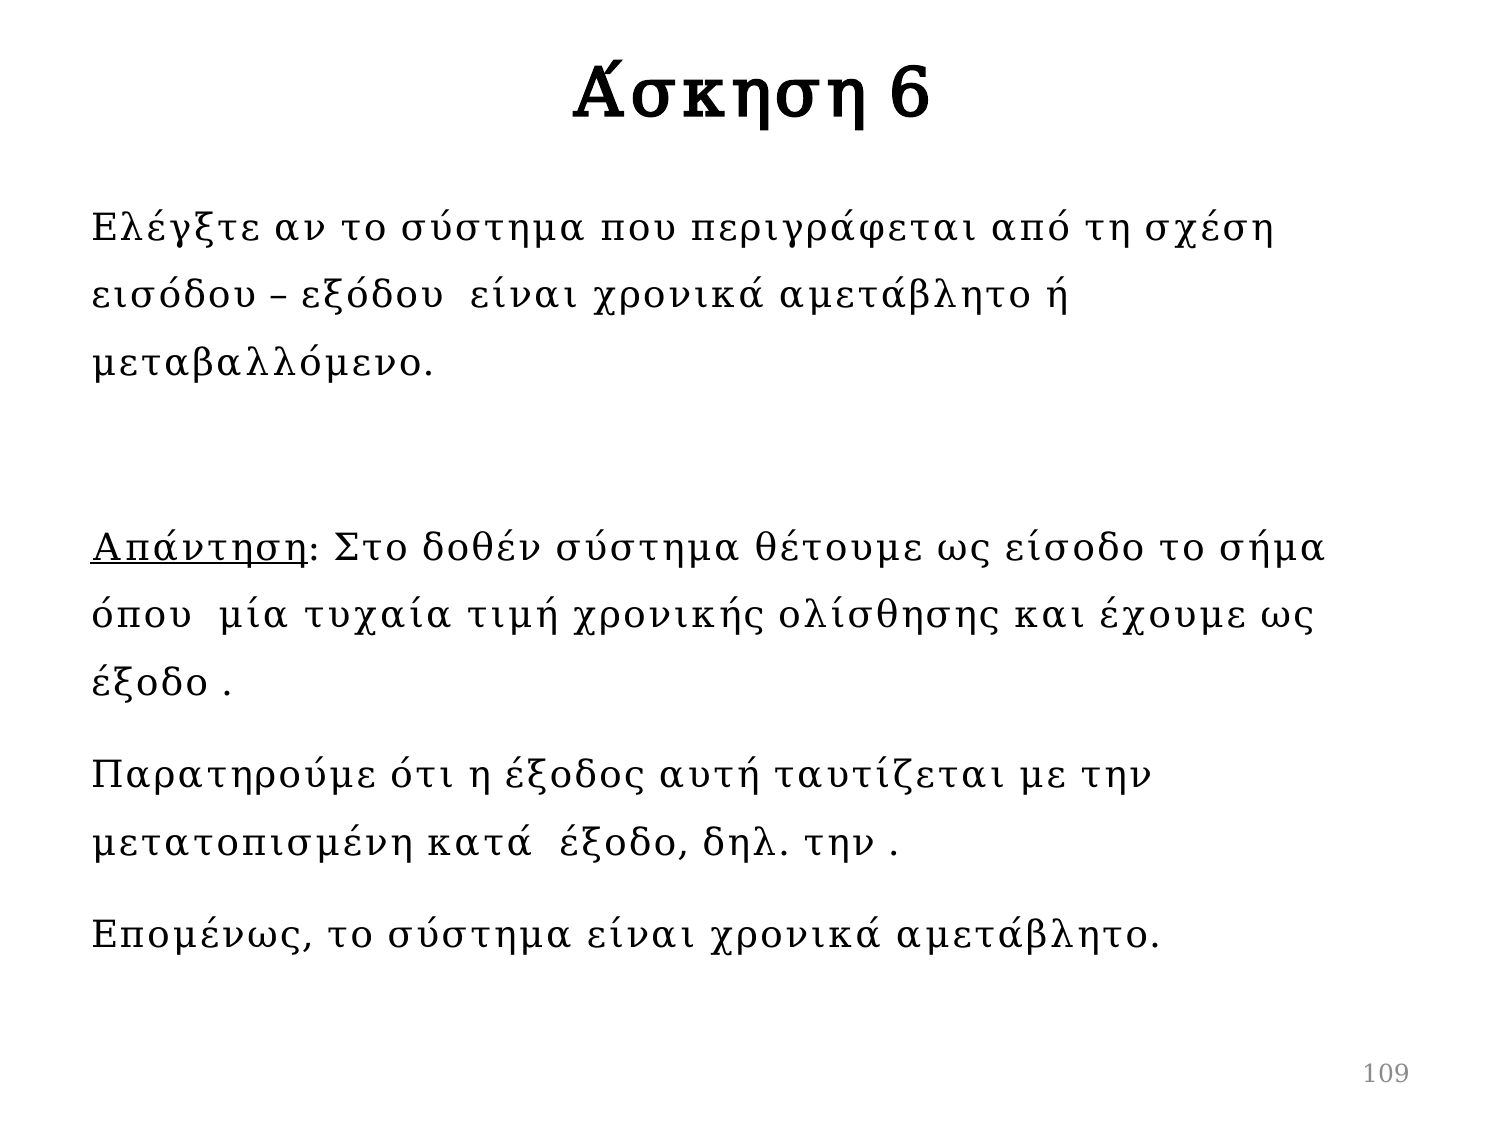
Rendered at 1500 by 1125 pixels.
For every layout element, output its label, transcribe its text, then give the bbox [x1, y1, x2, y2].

title Άσκηση 6 [75, 19, 1425, 159]
slide_number 109 [1222, 1042, 1425, 1103]
